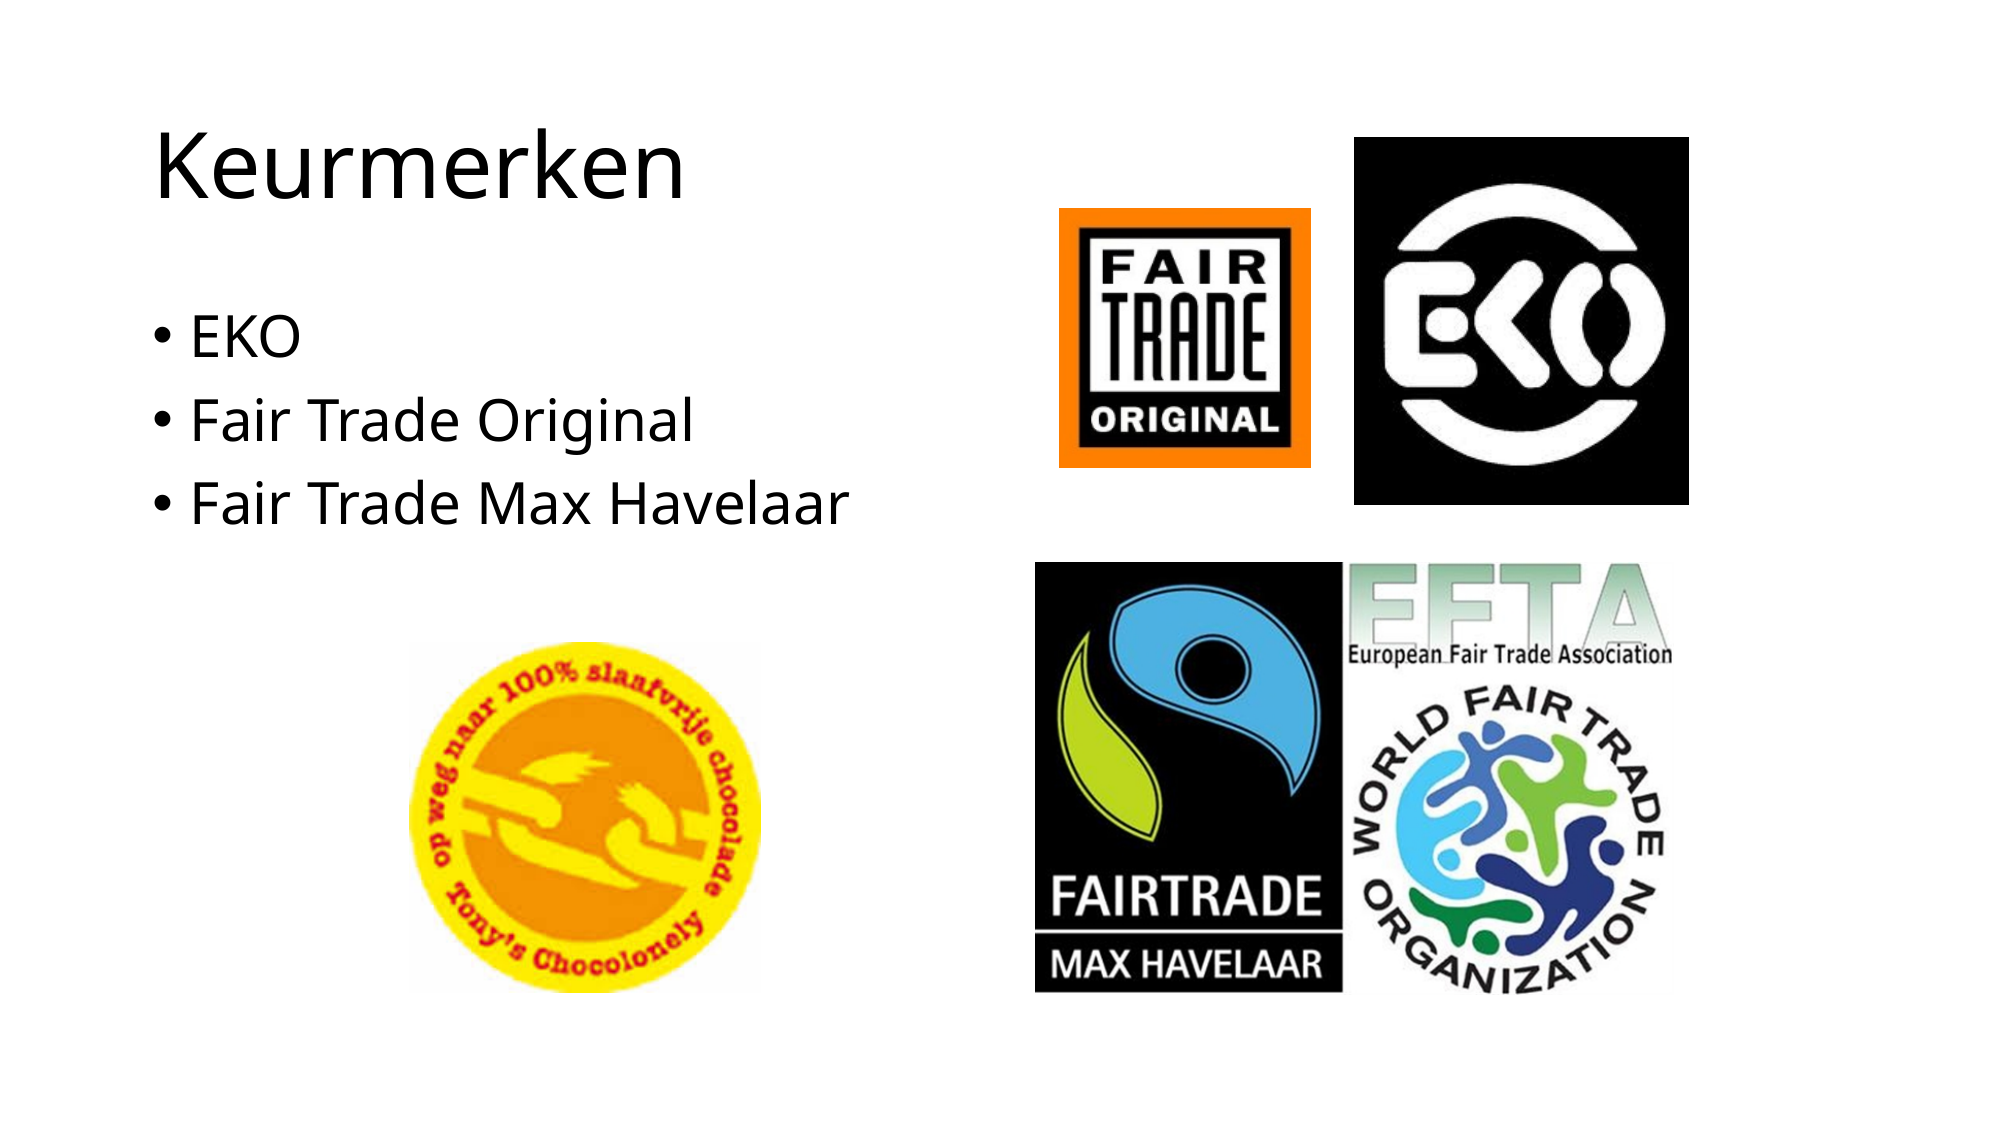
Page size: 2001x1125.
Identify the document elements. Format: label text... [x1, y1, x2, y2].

picture [1035, 562, 1674, 995]
title Keurmerken [137, 59, 1863, 278]
list EKO Fair Trade Original Fair Trade Max Havelaar [137, 299, 1863, 1014]
picture [1058, 208, 1311, 468]
picture [409, 642, 761, 993]
picture [1354, 137, 1689, 505]
